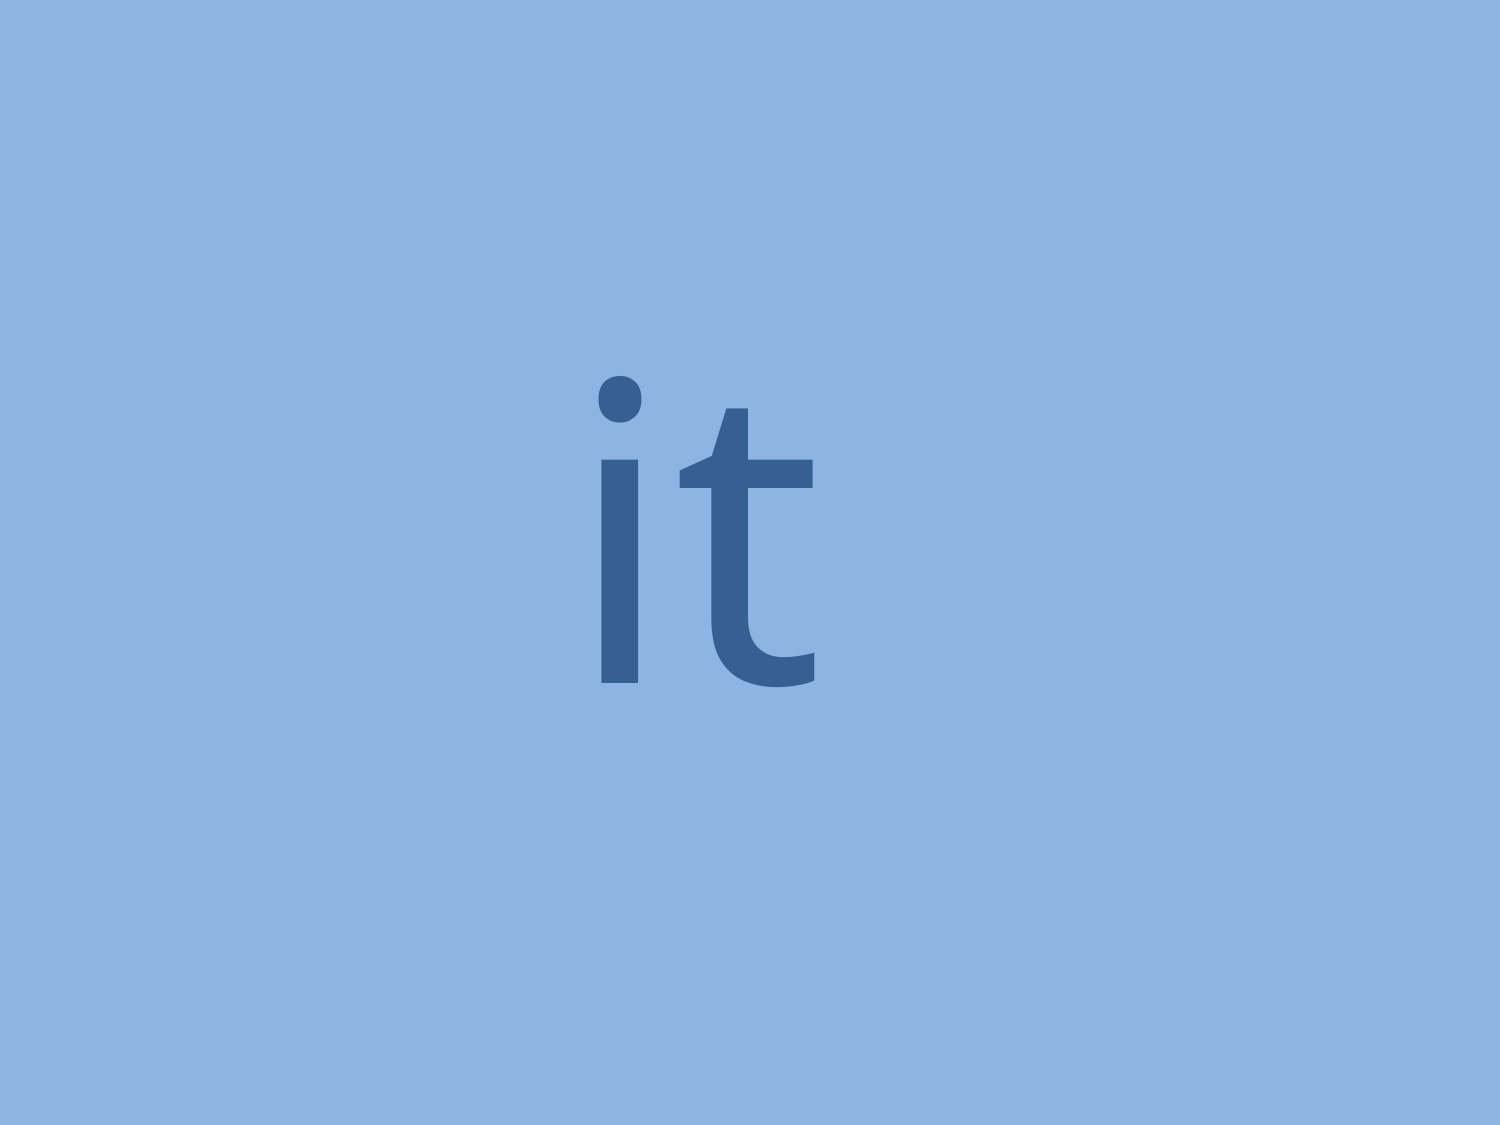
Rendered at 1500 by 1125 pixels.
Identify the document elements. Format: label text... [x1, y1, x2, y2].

text_box it [41, 259, 1459, 775]
